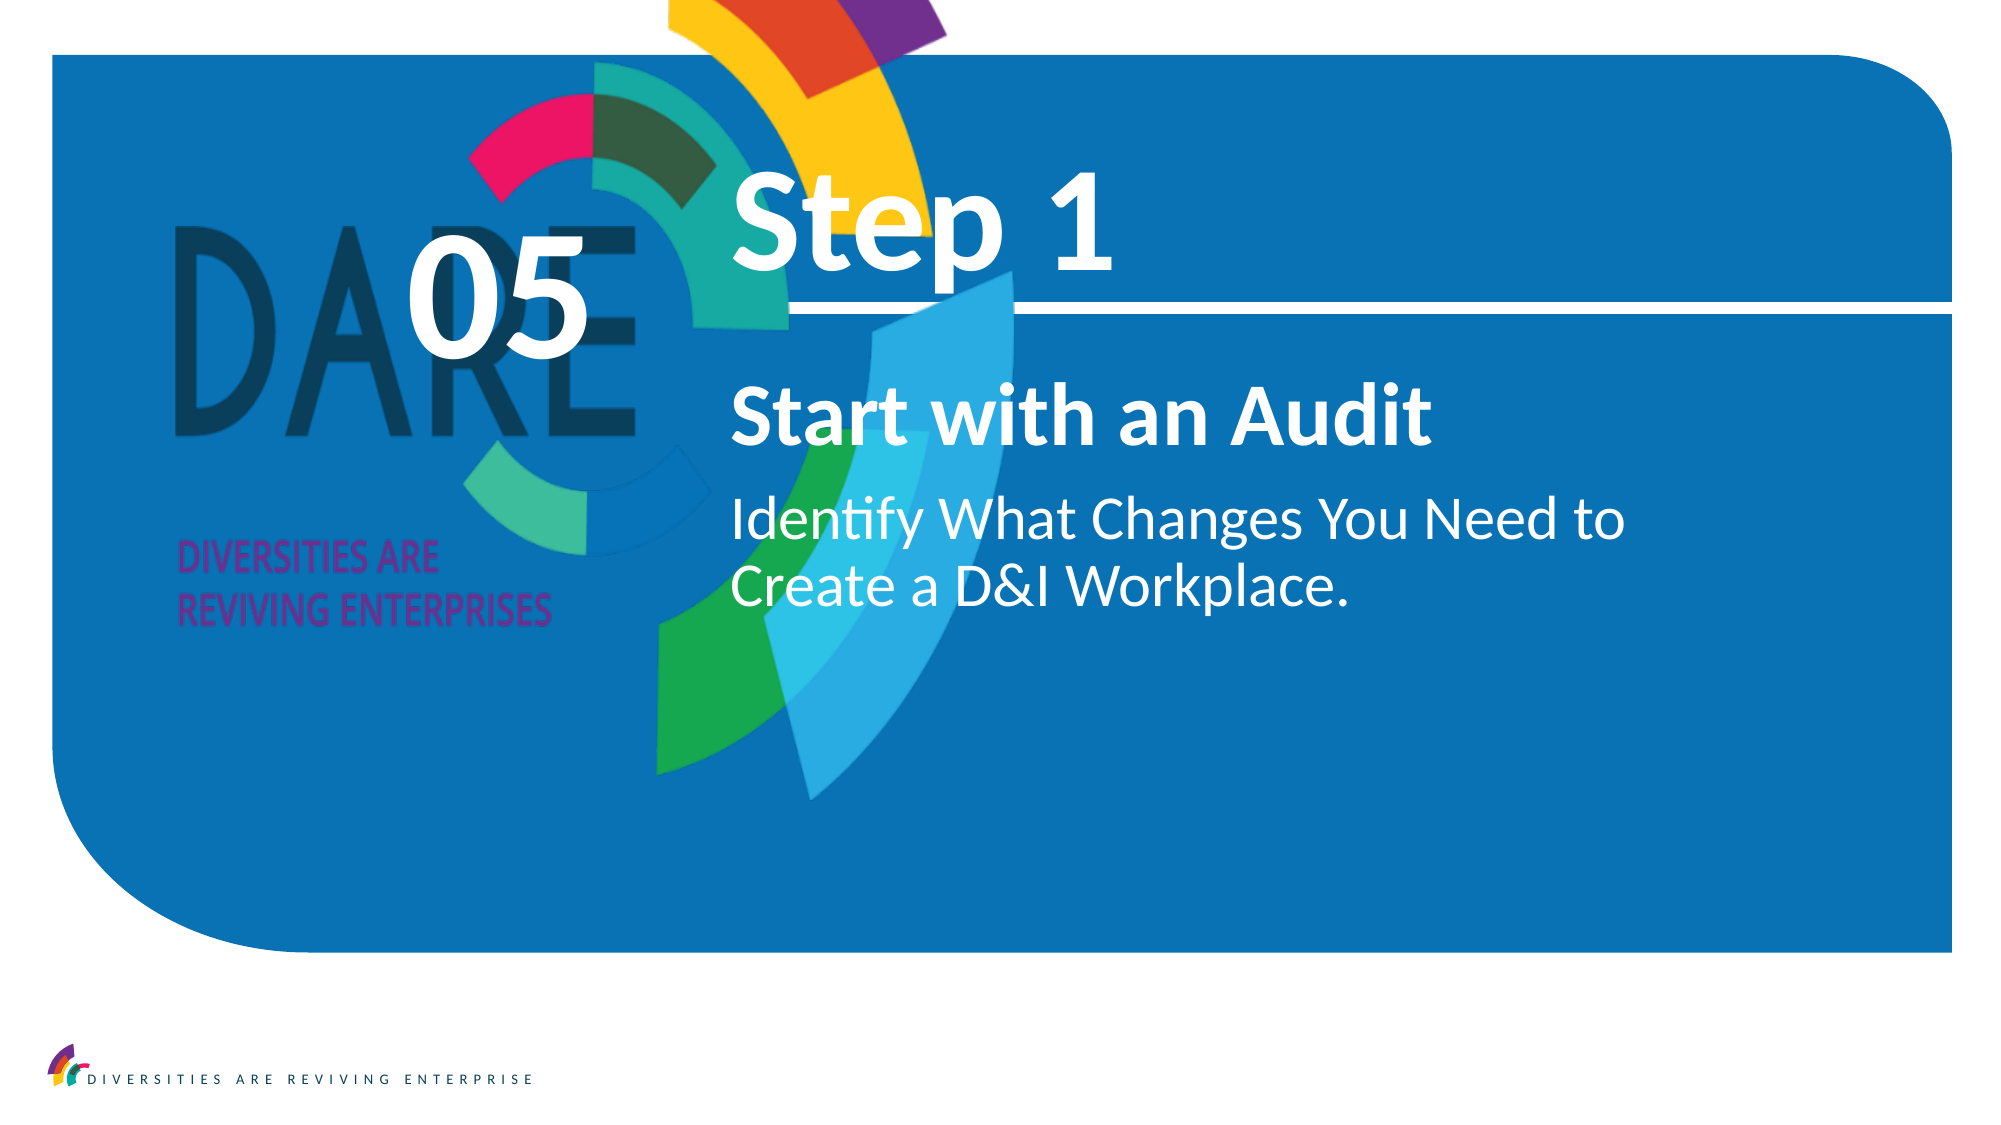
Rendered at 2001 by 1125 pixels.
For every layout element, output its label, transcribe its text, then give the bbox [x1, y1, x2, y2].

list Start with an Audit Identify What Changes You Need to Create a D&I Workplace. [715, 360, 1793, 787]
list 05 [391, 189, 715, 286]
picture [24, 0, 1166, 987]
text_box Step 1 [715, 112, 1211, 308]
